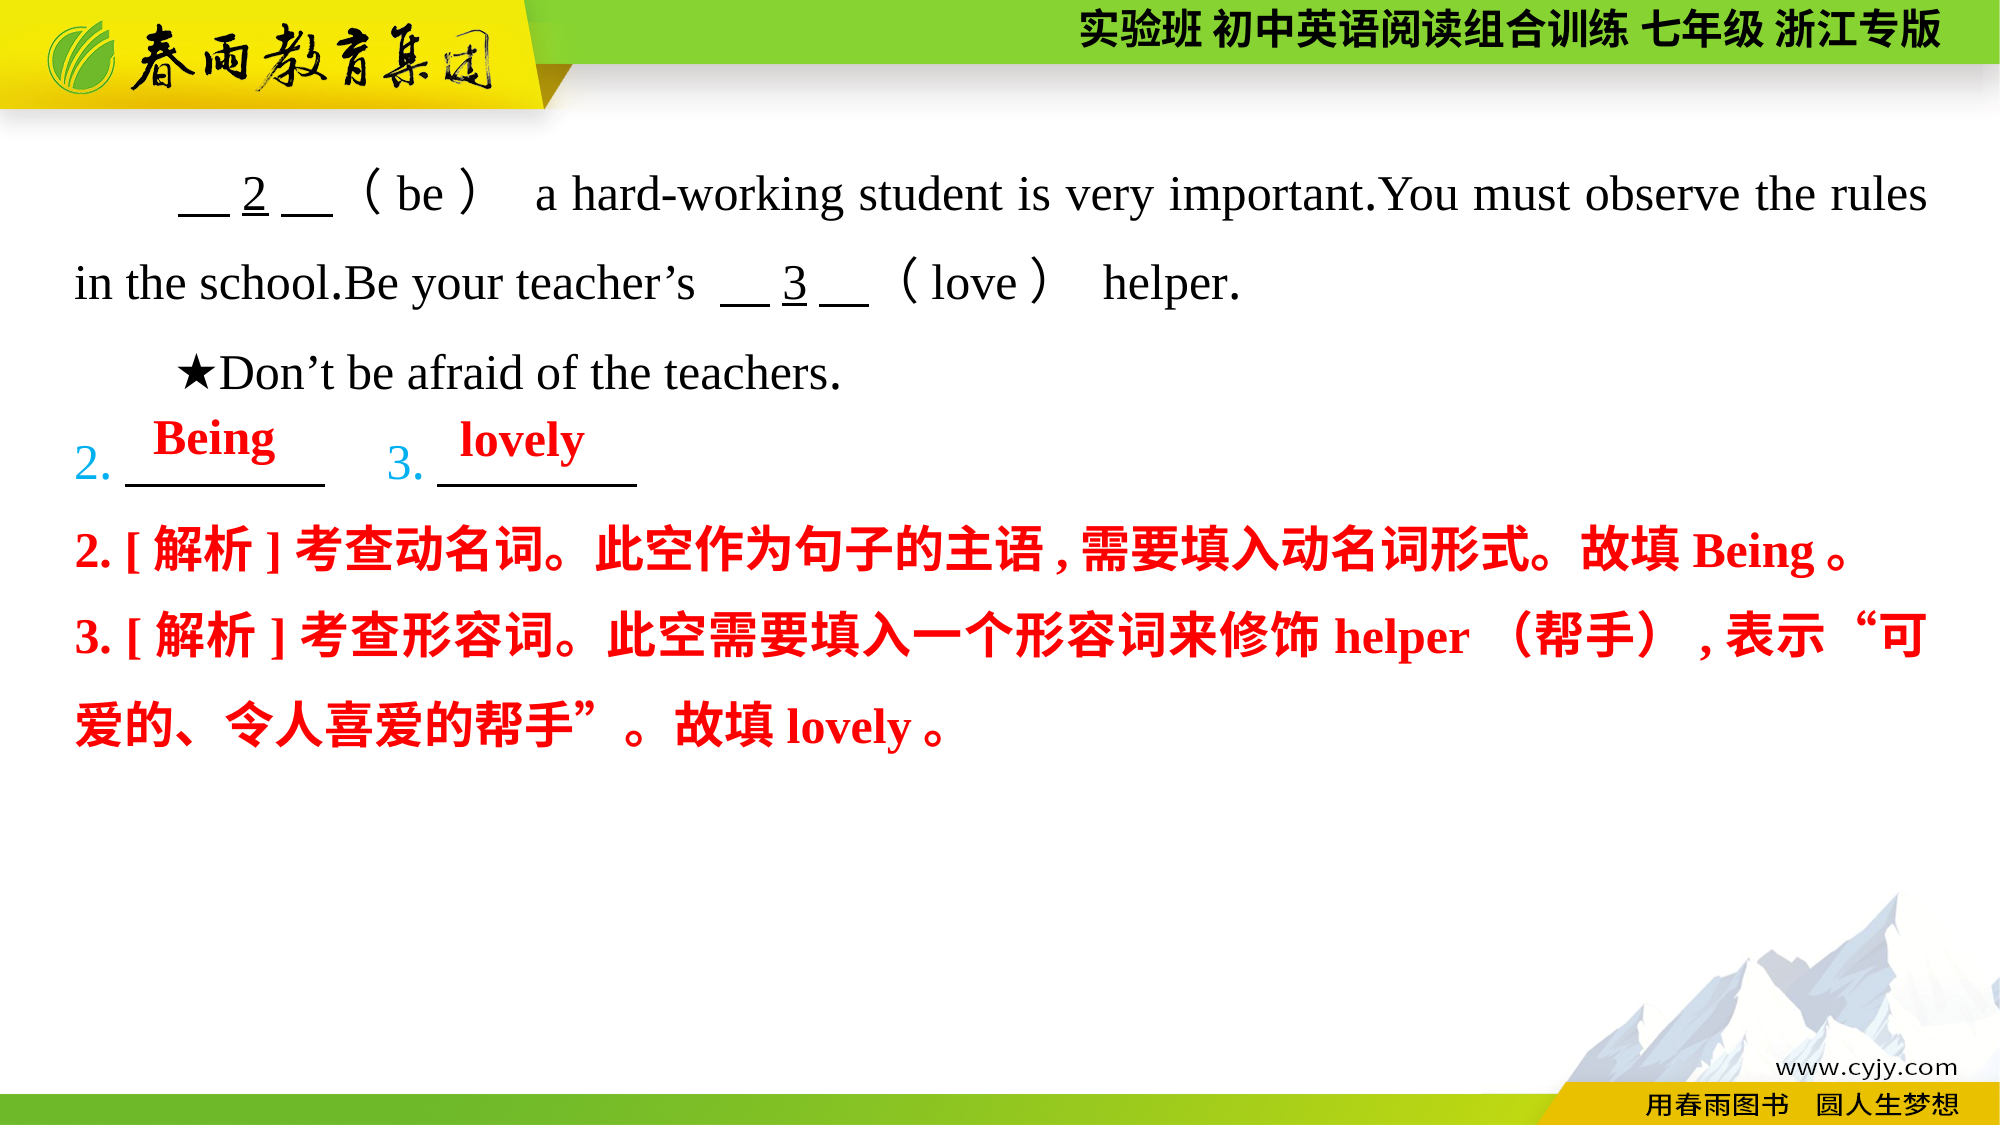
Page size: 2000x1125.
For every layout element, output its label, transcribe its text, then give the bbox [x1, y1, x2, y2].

text_box 3. [解析]考查形容词。此空需要填入一个形容词来修饰helper（帮手）,表示“可爱的、令人喜爱的帮手”。故填lovely。 [59, 566, 1944, 762]
list 2 （be） a hard-working student is very important.You must observe the rules in the school.Be your teacher’s 3 （love） helper. ★Don’t be afraid of the teachers. 2. 3. . [59, 122, 1944, 480]
text_box 2. [解析]考查动名词。此空作为句子的主语,需要填入动名词形式。故填Being。 [59, 480, 1944, 566]
text_box Being [138, 397, 291, 472]
text_box lovely [445, 399, 601, 474]
picture [0, 0, 2000, 1125]
